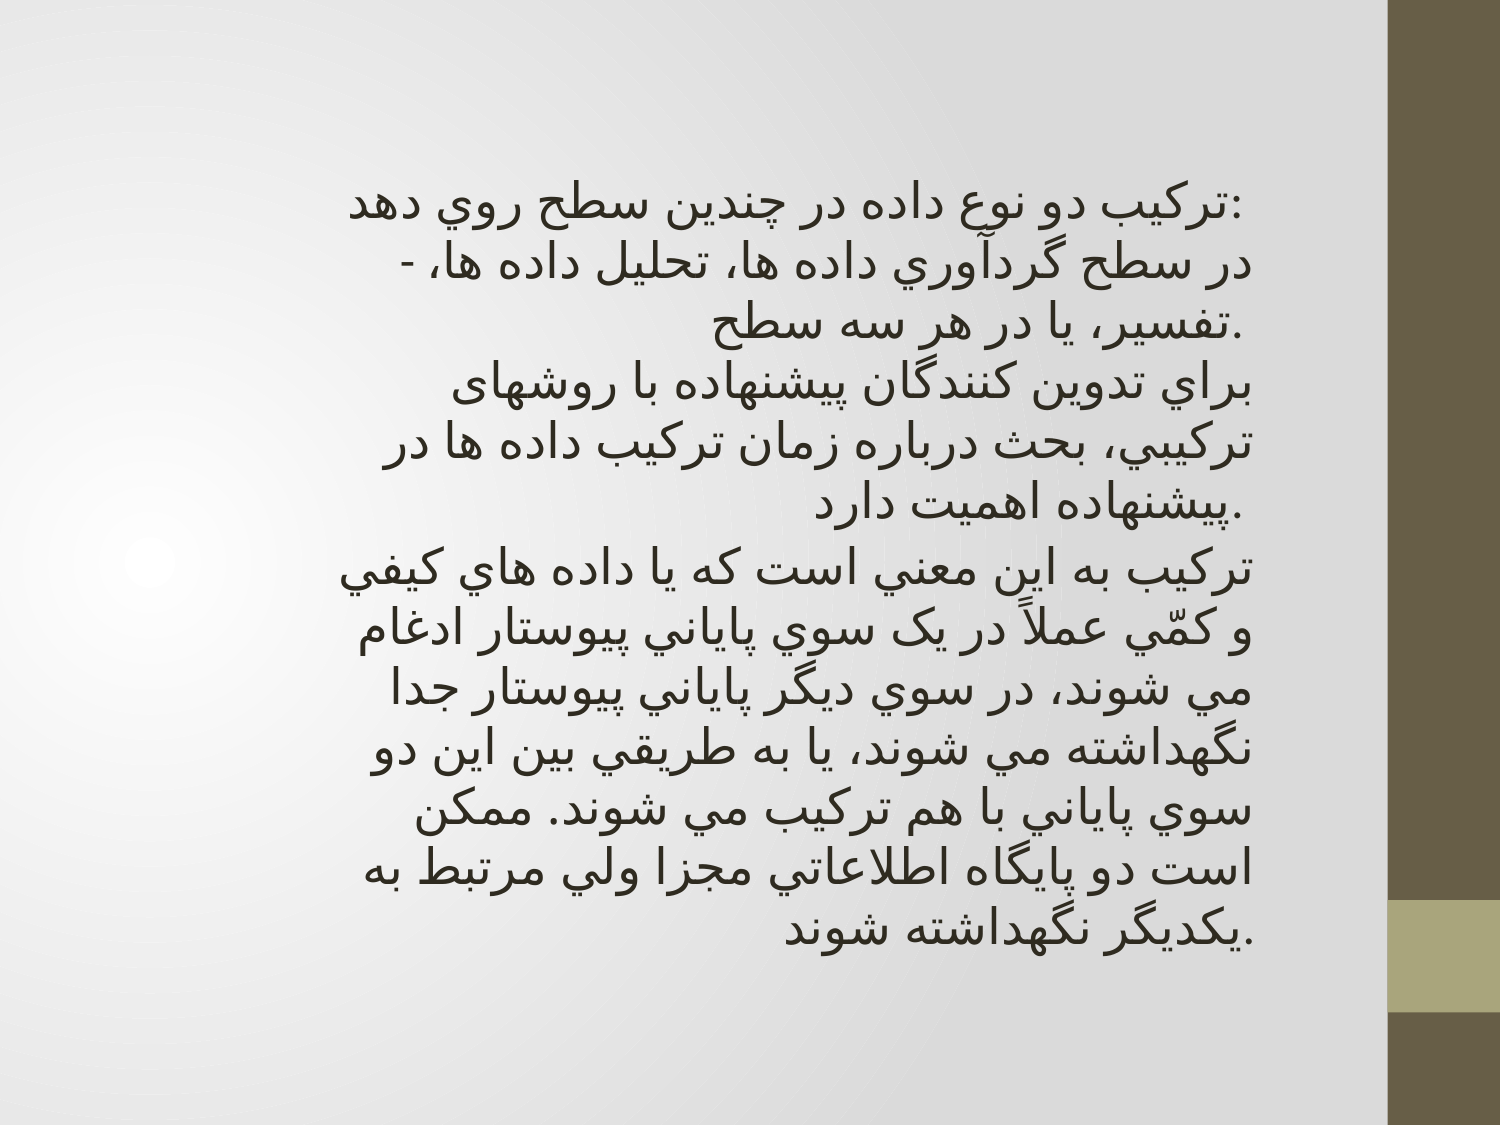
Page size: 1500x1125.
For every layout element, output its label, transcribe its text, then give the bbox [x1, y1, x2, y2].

text_box ترکيب به اين معني است که يا داده هاي کيفي و کمّي عملاً در يک سوي پاياني پيوستار ادغام مي شوند، در سوي ديگر پاياني پيوستار جدا نگهداشته مي شوند، يا به طريقي بين اين دو سوي پاياني با هم ترکيب مي شوند. ممکن است دو پايگاه اطلاعاتي مجزا ولي مرتبط به يکديگر نگهداشته شوند. [312, 527, 1270, 962]
text_box ترکيب دو نوع داده در چندين سطح روي دهد: - در سطح گردآوري داده ها، تحليل داده ها، تفسير، يا در هر سه سطح. براي تدوين کنندگان پيشنهاده با روشهای ترکيبي، بحث درباره زمان ترکيب داده ها در پيشنهاده اهميت دارد. [301, 160, 1270, 596]
